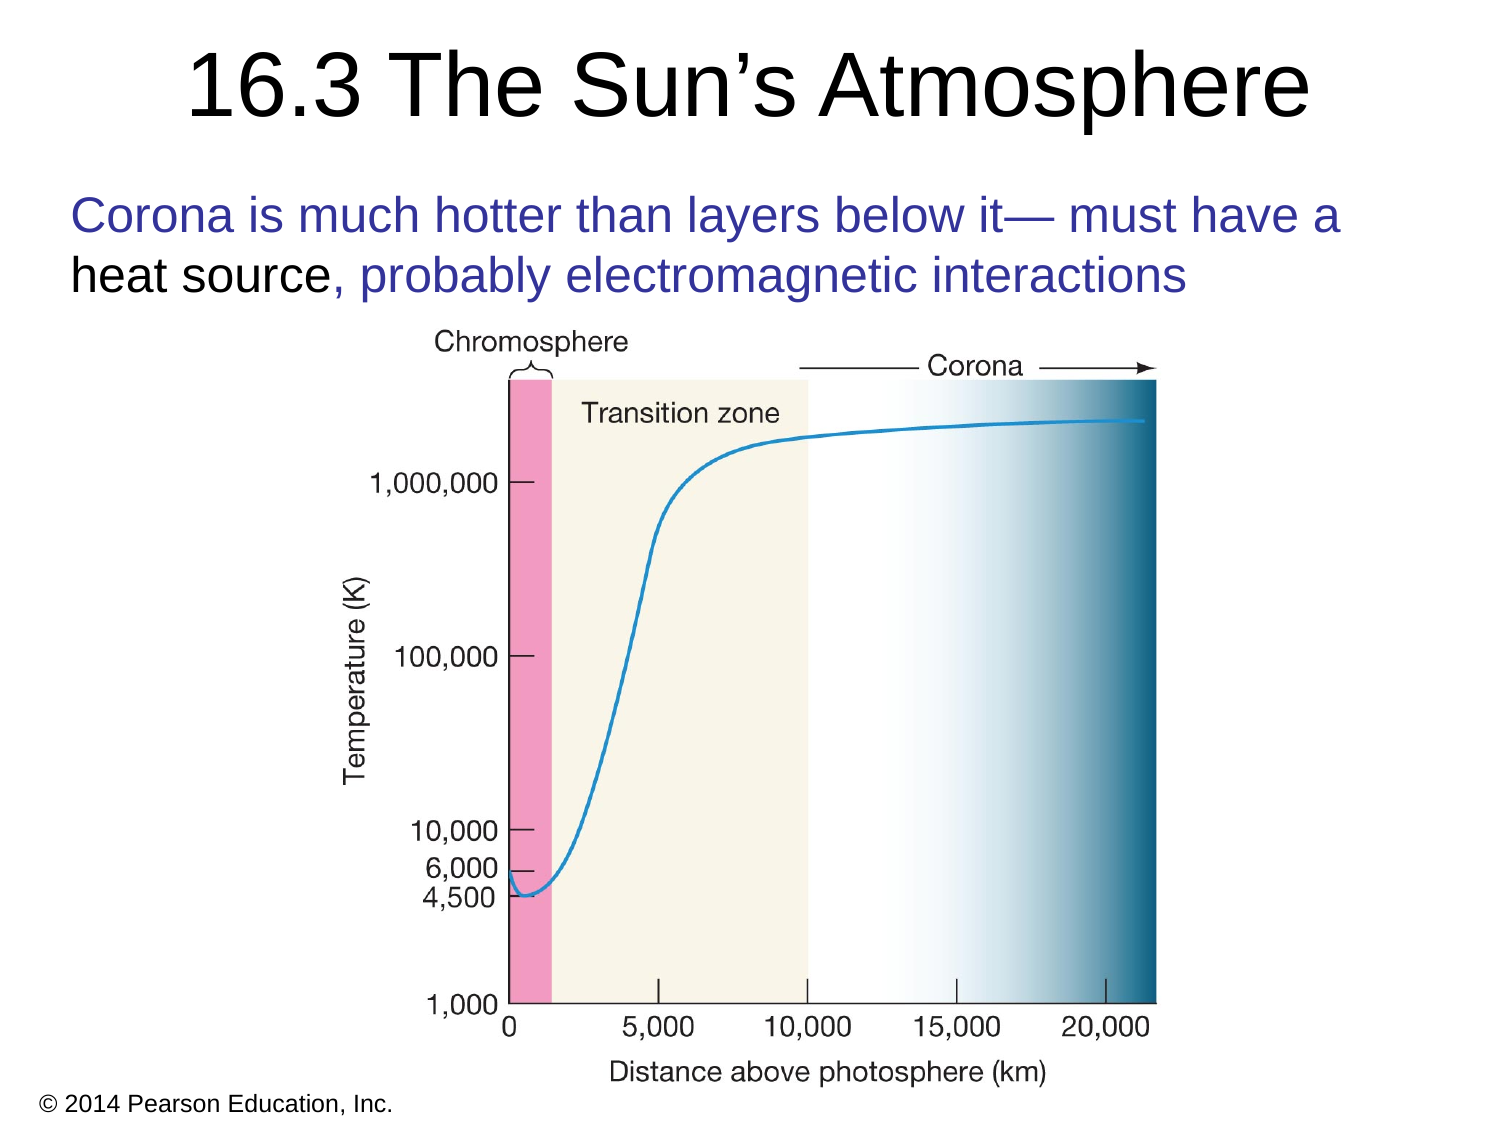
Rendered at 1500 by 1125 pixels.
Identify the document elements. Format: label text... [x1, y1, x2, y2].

title 16.3 The Sun’s Atmosphere [112, 0, 1388, 161]
text_box Corona is much hotter than layers below it— must have a heat source, probably electromagnetic interactions [55, 174, 1444, 310]
picture [335, 322, 1164, 1088]
